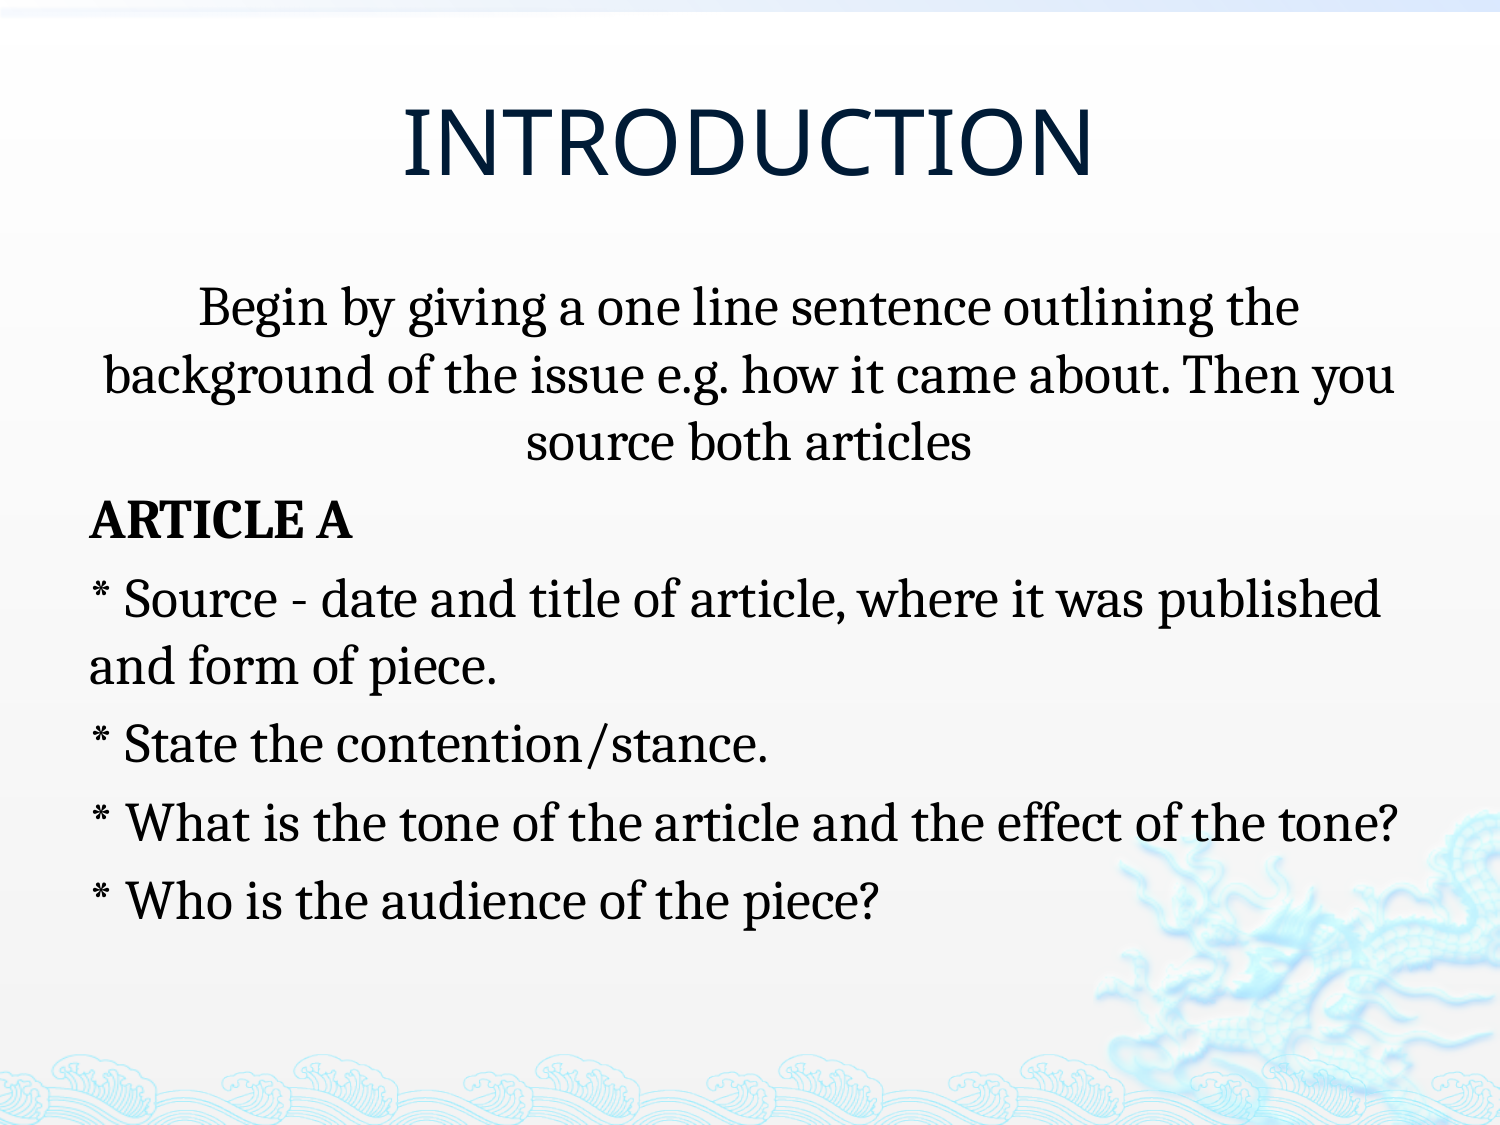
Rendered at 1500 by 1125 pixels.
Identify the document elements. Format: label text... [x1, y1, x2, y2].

title INTRODUCTION [75, 45, 1425, 233]
list Begin by giving a one line sentence outlining the background of the issue e.g. how it came about. Then you source both articles ARTICLE A * Source - date and title of article, where it was published and form of piece. * State the contention/stance. * What is the tone of the article and the effect of the tone? * Who is the audience of the piece? [75, 262, 1425, 1005]
